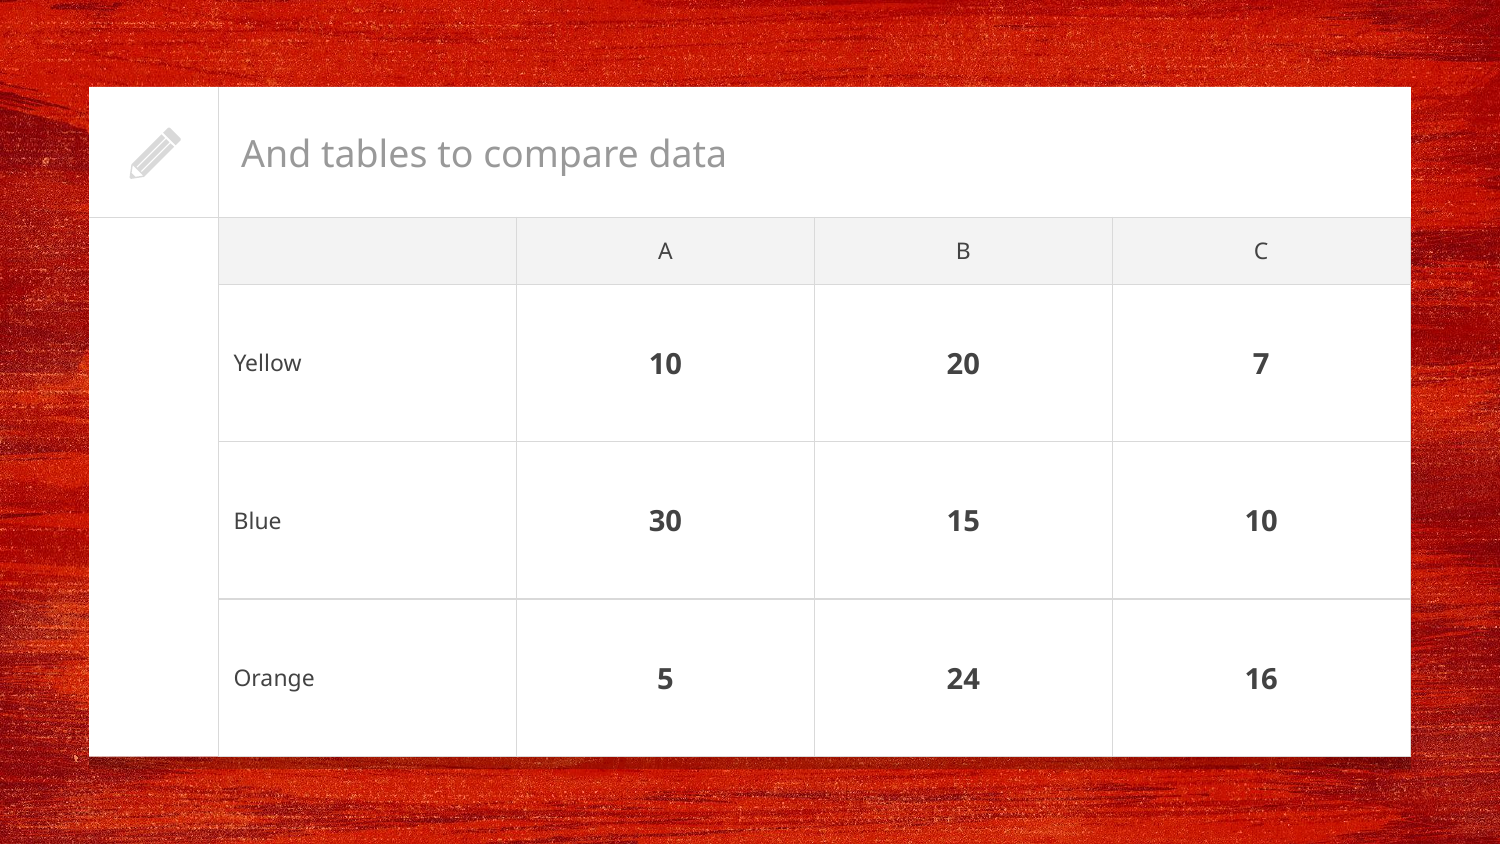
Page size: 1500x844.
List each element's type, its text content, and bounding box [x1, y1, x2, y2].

table_cell 10 [517, 285, 814, 441]
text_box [129, 127, 182, 180]
table_cell 15 [815, 442, 1112, 598]
table_header B [815, 218, 1112, 284]
table_cell 16 [1113, 600, 1410, 756]
table_header [219, 218, 516, 284]
table_cell Yellow [219, 285, 516, 441]
table_cell 20 [815, 285, 1112, 441]
table_cell Blue [219, 442, 516, 598]
title And tables to compare data [226, 86, 1330, 217]
table_cell 24 [815, 600, 1112, 756]
table_cell Orange [219, 600, 516, 756]
table_header C [1113, 218, 1410, 284]
picture [0, 0, 1500, 844]
table_cell 7 [1113, 285, 1410, 441]
table_cell 10 [1113, 442, 1410, 598]
table_header A [517, 218, 814, 284]
table_cell 30 [517, 442, 814, 598]
table_cell 5 [517, 600, 814, 756]
